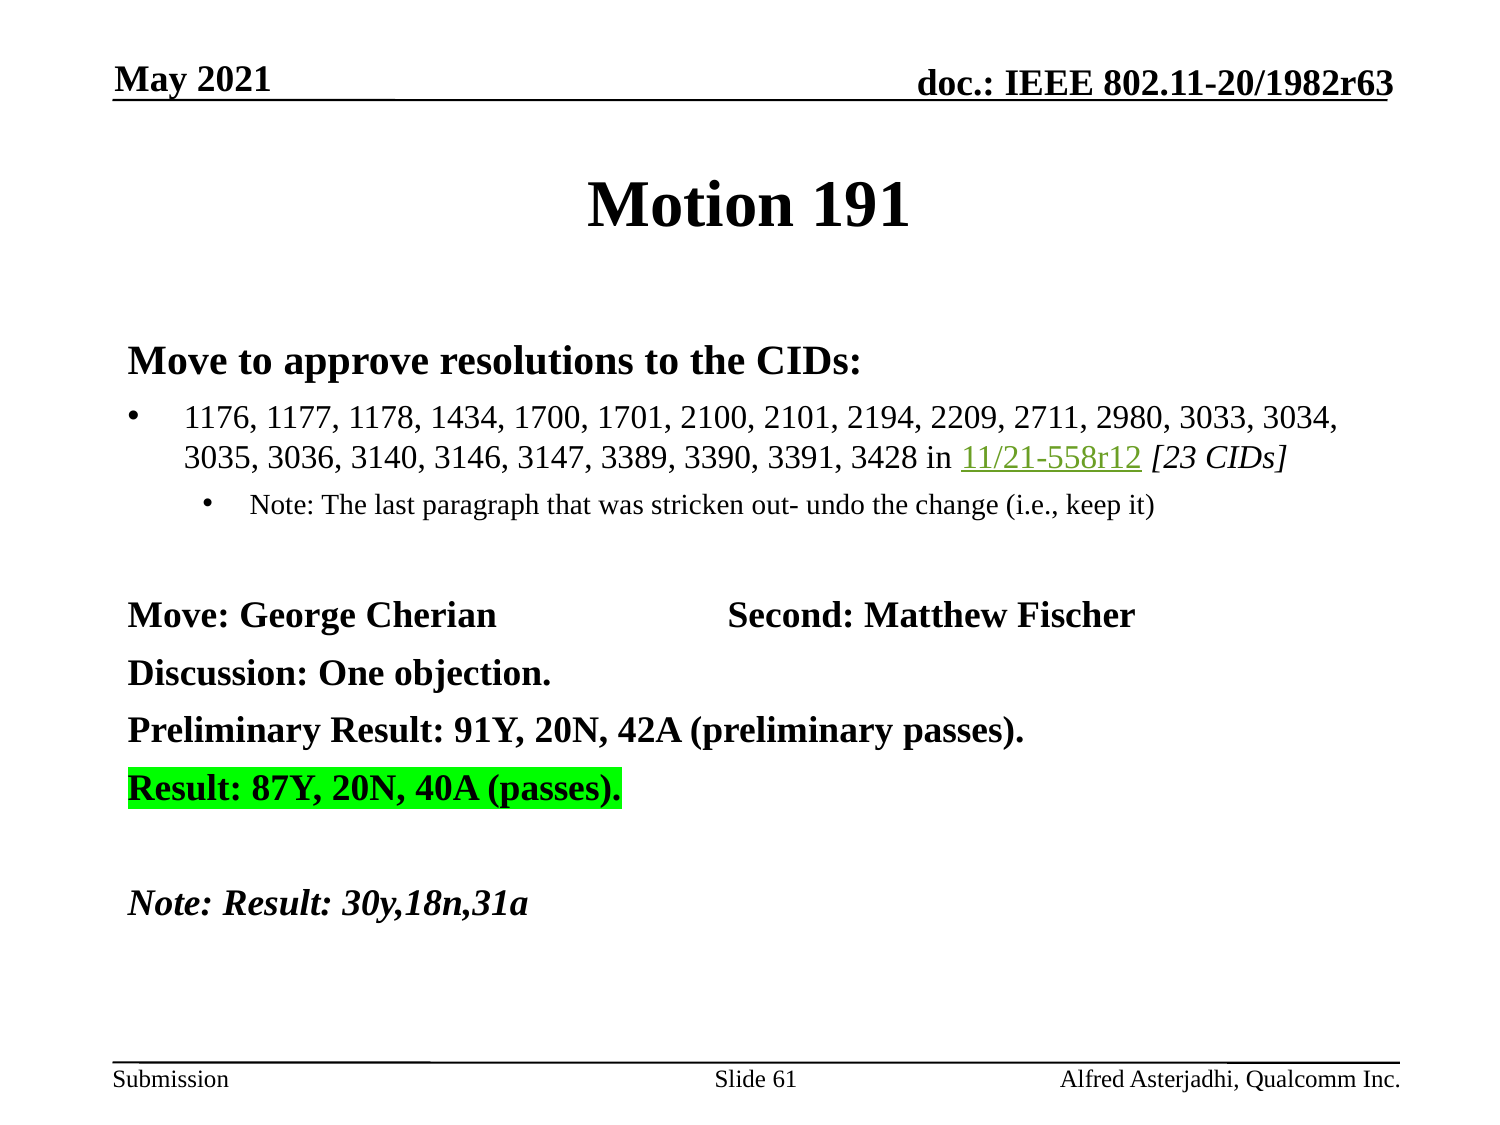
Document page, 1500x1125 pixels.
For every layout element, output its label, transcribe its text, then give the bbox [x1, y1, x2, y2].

footer Alfred Asterjadhi, Qualcomm Inc. [878, 1061, 1402, 1093]
slide_number Slide 61 [712, 1061, 800, 1123]
title Motion 191 [112, 112, 1388, 288]
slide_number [114, 54, 423, 100]
list Move to approve resolutions to the CIDs: 1176, 1177, 1178, 1434, 1700, 1701, 2100, 2101, 2194, 2209, 2711, 2980, 3033, 3034, 3035, 3036, 3140, 3146, 3147, 3389, 3390, 3391, 3428 in 11/21-558r12 [23 CIDs] Note: The last paragraph that was stricken out- undo the change (i.e., keep it) Move: George Cherian Second: Matthew Fischer Discussion: One objection. Preliminary Result: 91Y, 20N, 42A (preliminary passes). Result: 87Y, 20N, 40A (passes). Note: Result: 30y,18n,31a [112, 324, 1388, 1000]
